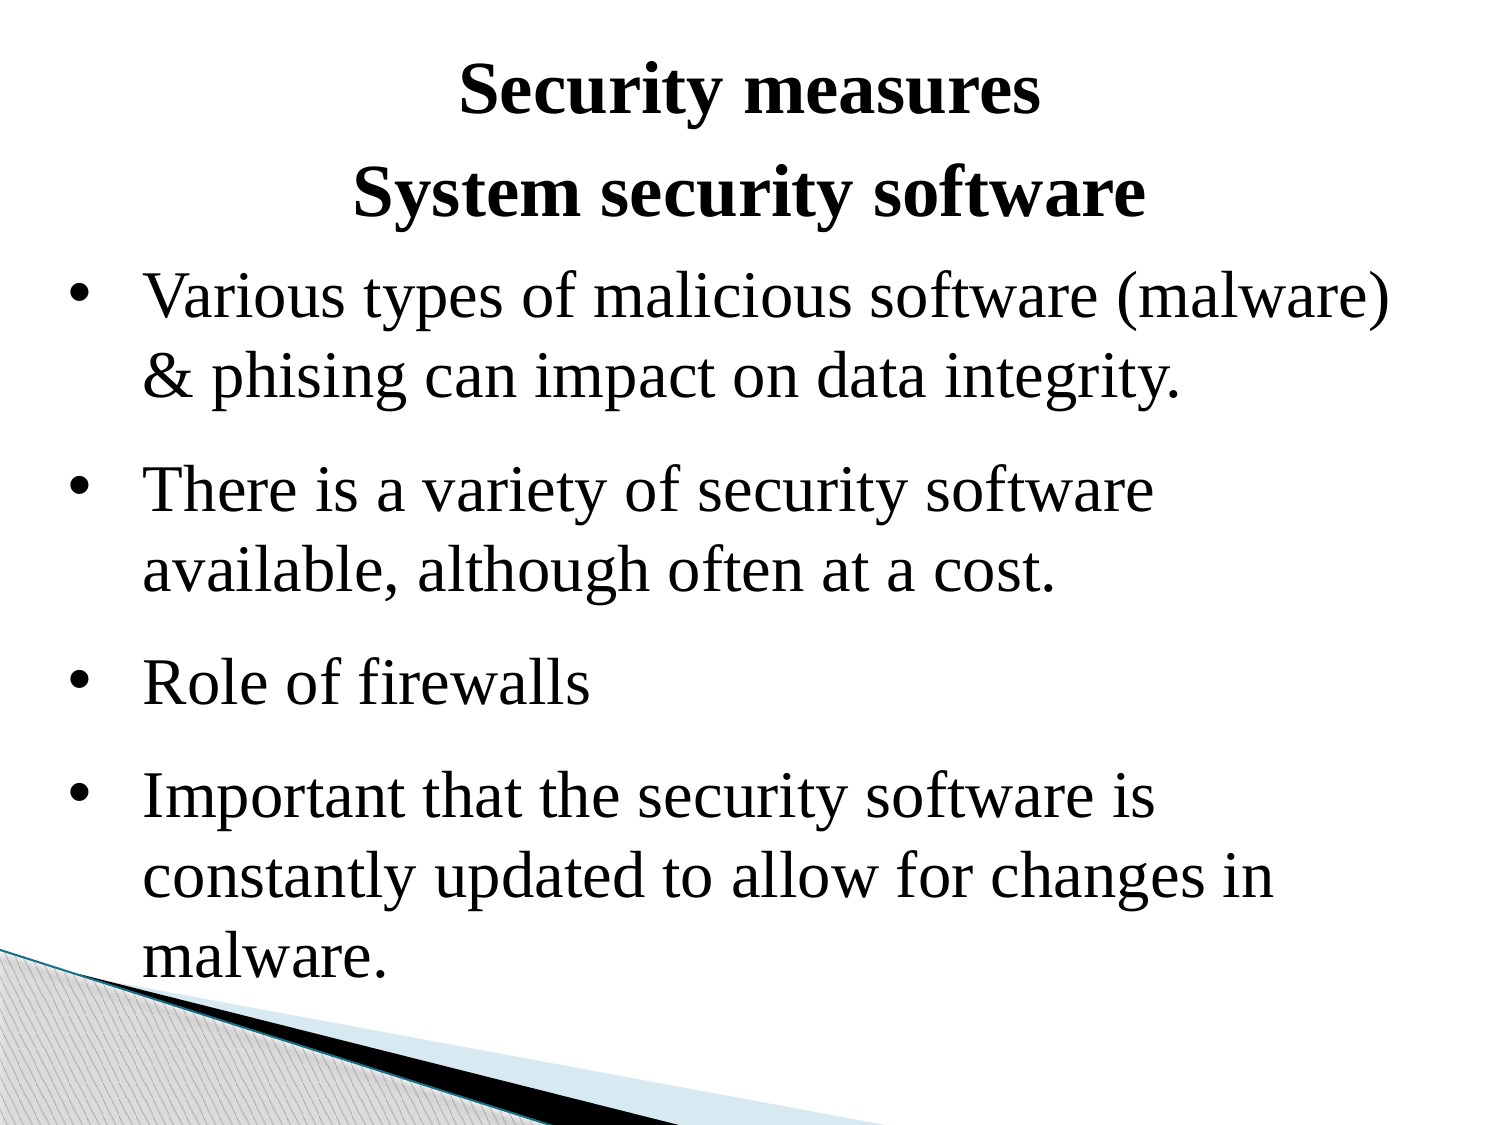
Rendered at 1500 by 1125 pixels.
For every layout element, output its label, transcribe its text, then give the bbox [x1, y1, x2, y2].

text_box Security measures System security software [41, 31, 1459, 239]
text_box Various types of malicious software (malware) & phising can impact on data integrity. There is a variety of security software available, although often at a cost. Role of firewalls Important that the security software is constantly updated to allow for changes in malware. [53, 243, 1436, 999]
